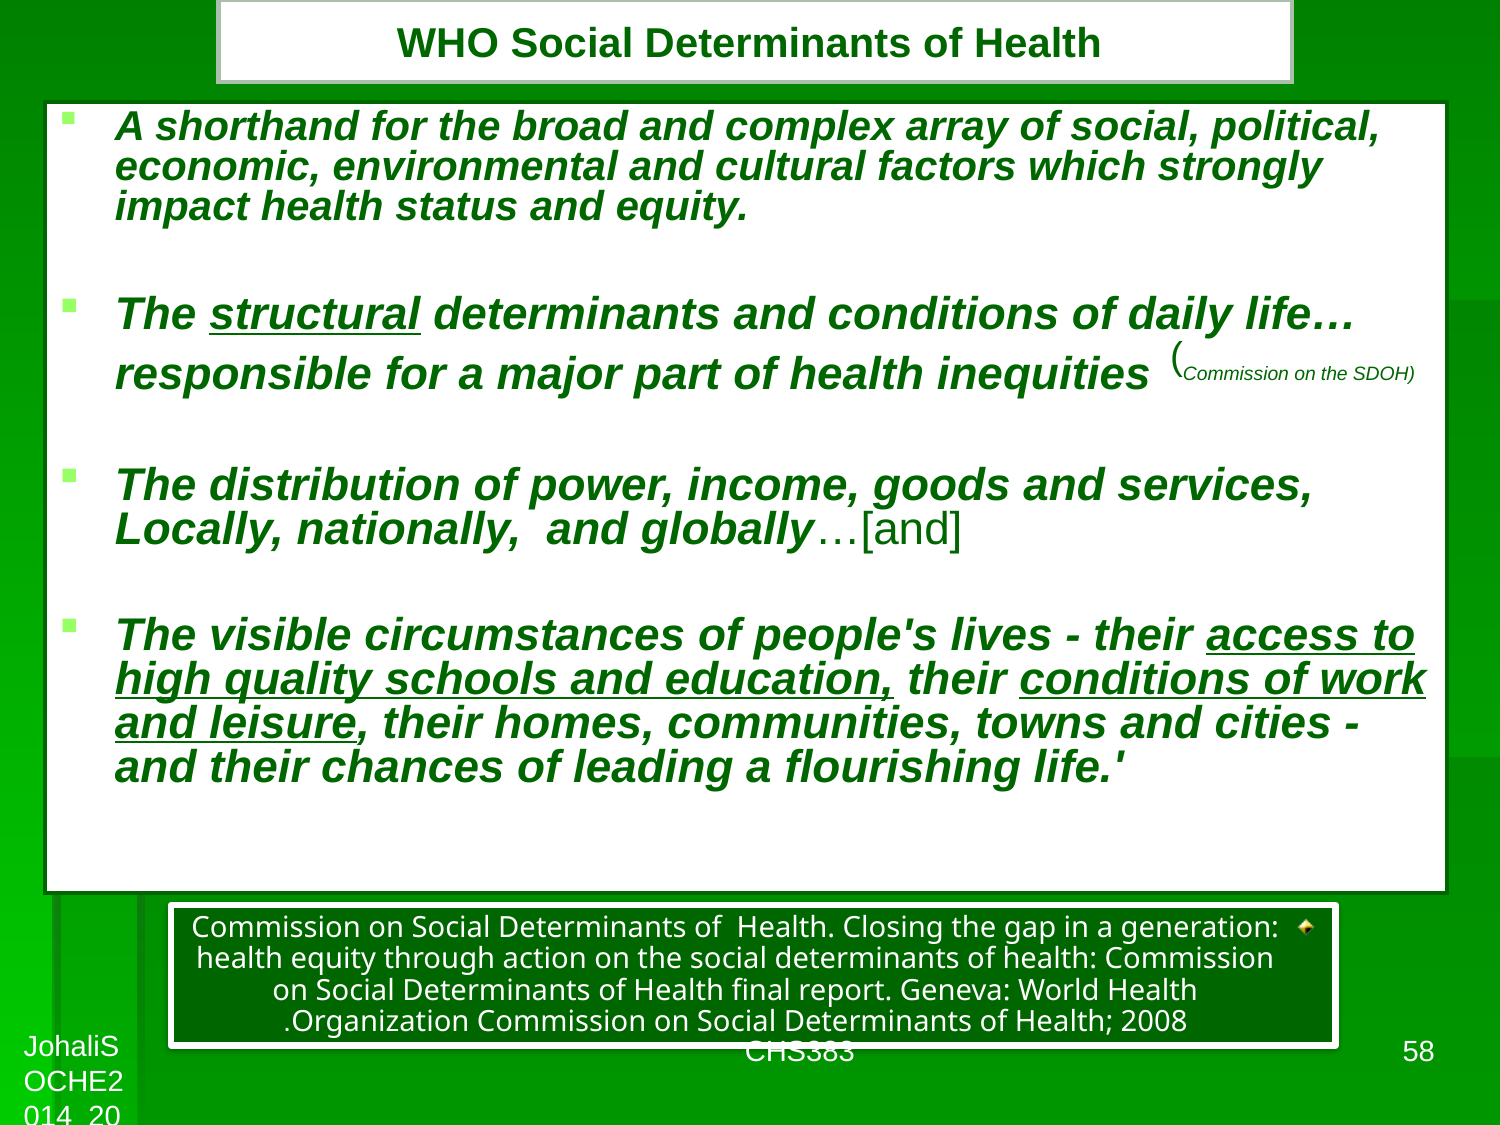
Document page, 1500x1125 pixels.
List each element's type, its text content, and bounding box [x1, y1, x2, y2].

text_box Commission on Social Determinants of Health. Closing the gap in a generation: health equity through action on the social determinants of health: Commission on Social Determinants of Health final report. Geneva: World Health Organization Commission on Social Determinants of Health; 2008. [168, 902, 1339, 1049]
slide_number 58 [1359, 1024, 1451, 1103]
list A shorthand for the broad and complex array of social, political, economic, environmental and cultural factors which strongly impact health status and equity. The structural determinants and conditions of daily life…responsible for a major part of health inequities (Commission on the SDOH) The distribution of power, income, goods and services, Locally, nationally, and globally…[and] The visible circumstances of people's lives - their access to high quality schools and education, their conditions of work and leisure, their homes, communities, towns and cities - and their chances of leading a flourishing life.' [43, 100, 1449, 895]
picture [1295, 916, 1316, 937]
slide_number JohaliSOCHE2014_2017 [8, 1019, 153, 1098]
title WHO Social Determinants of Health [216, 0, 1294, 84]
footer CHS383 [562, 1024, 1038, 1103]
